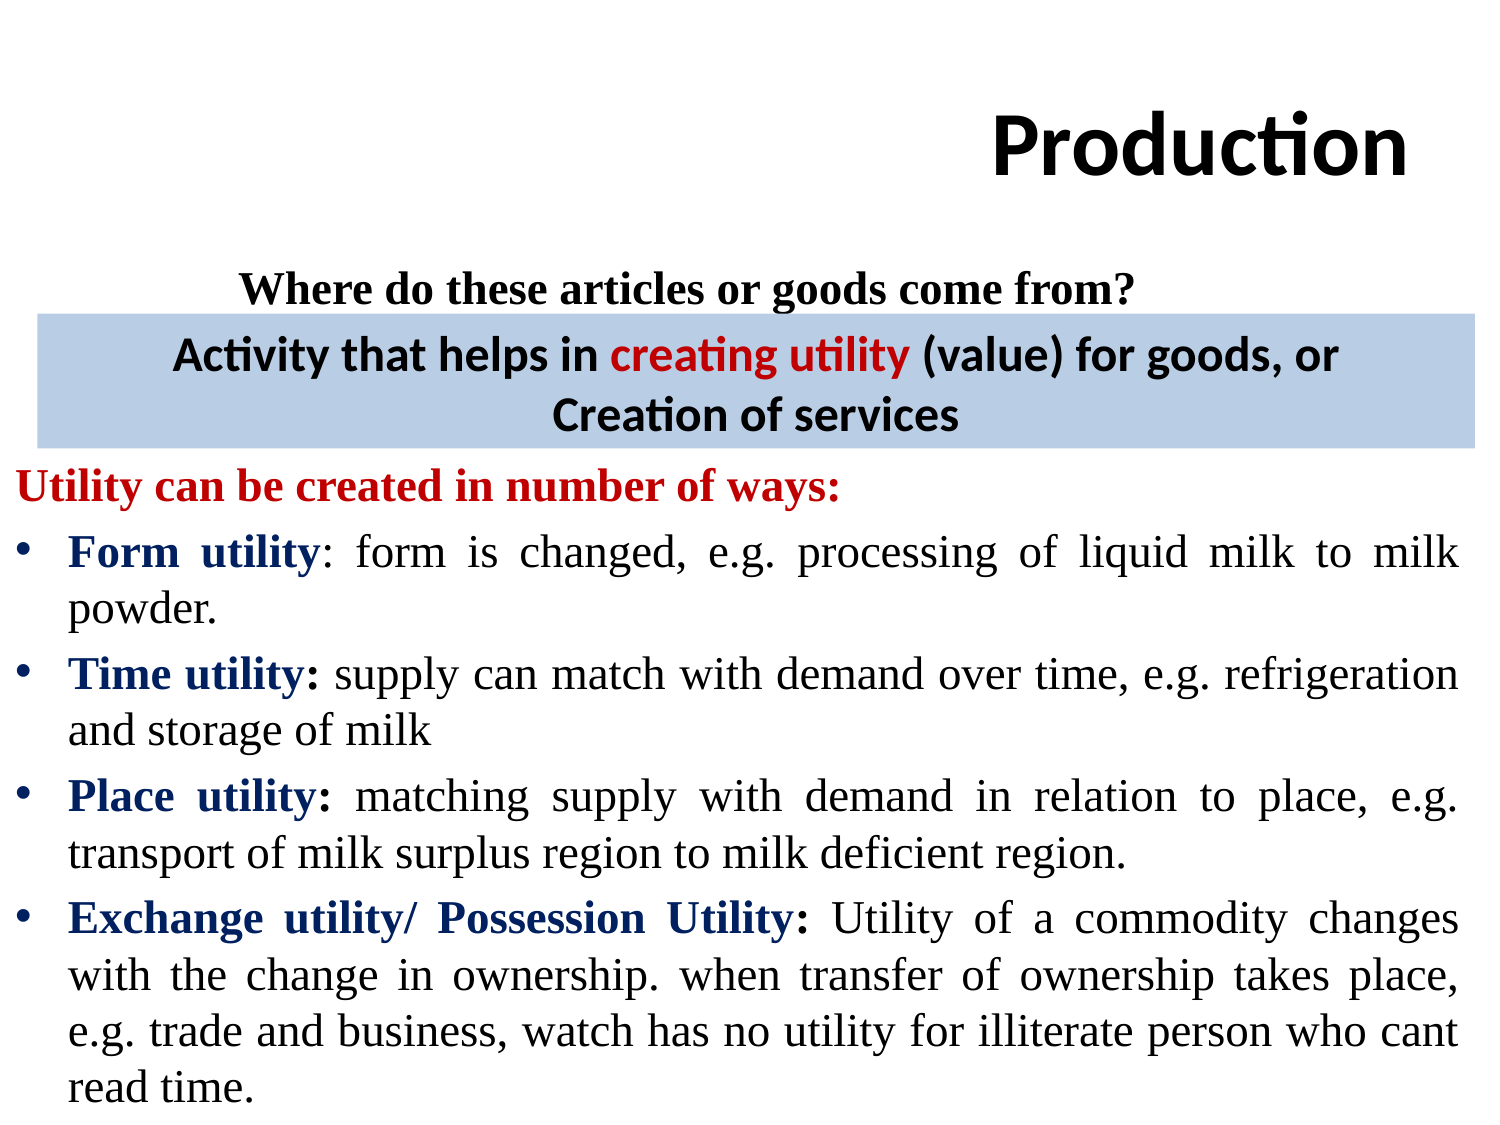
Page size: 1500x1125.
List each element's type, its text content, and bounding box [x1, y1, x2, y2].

title Production [75, 45, 1425, 233]
text_box Activity that helps in creating utility (value) for goods, or Creation of services [37, 313, 1475, 449]
list Where do these articles or goods come from? Utility can be created in number of ways: Form utility: form is changed, e.g. processing of liquid milk to milk powder. Time utility: supply can match with demand over time, e.g. refrigeration and storage of milk Place utility: matching supply with demand in relation to place, e.g. transport of milk surplus region to milk deficient region. Exchange utility/ Possession Utility: Utility of a commodity changes with the change in ownership. when transfer of ownership takes place, e.g. trade and business, watch has no utility for illiterate person who cant read time. [0, 249, 1475, 1125]
